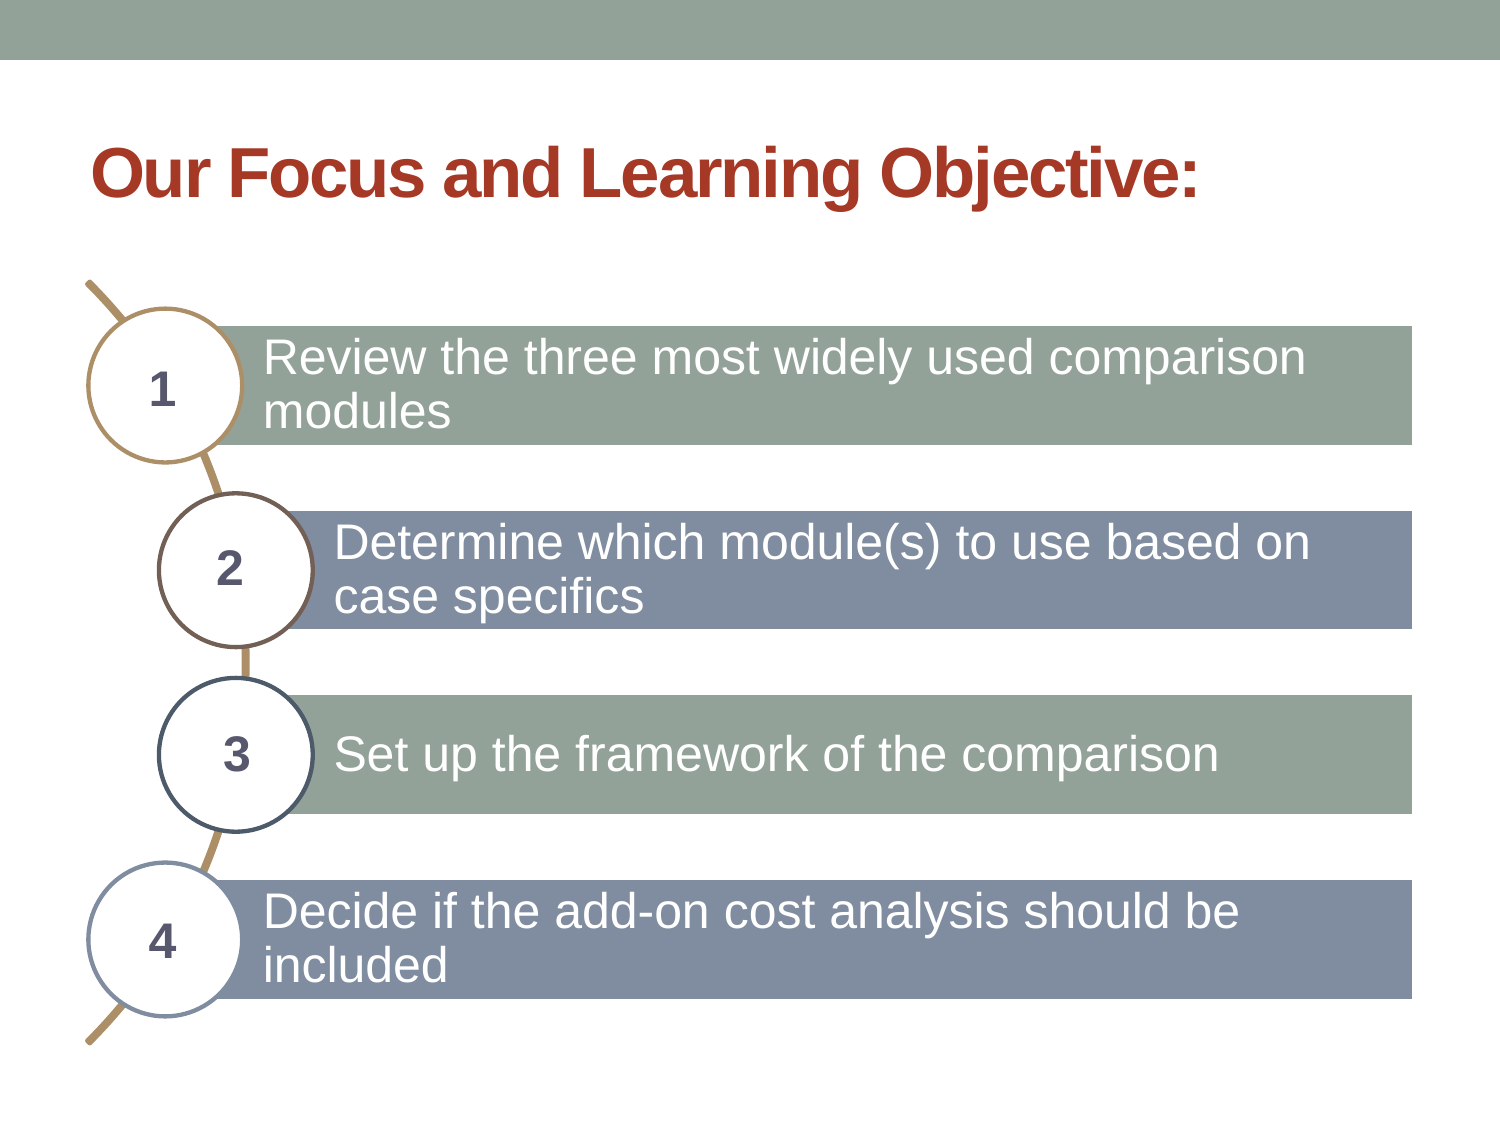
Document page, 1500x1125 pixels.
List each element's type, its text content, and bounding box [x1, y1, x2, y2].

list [74, 262, 1426, 1063]
title Our Focus and Learning Objective: [75, 87, 1425, 250]
